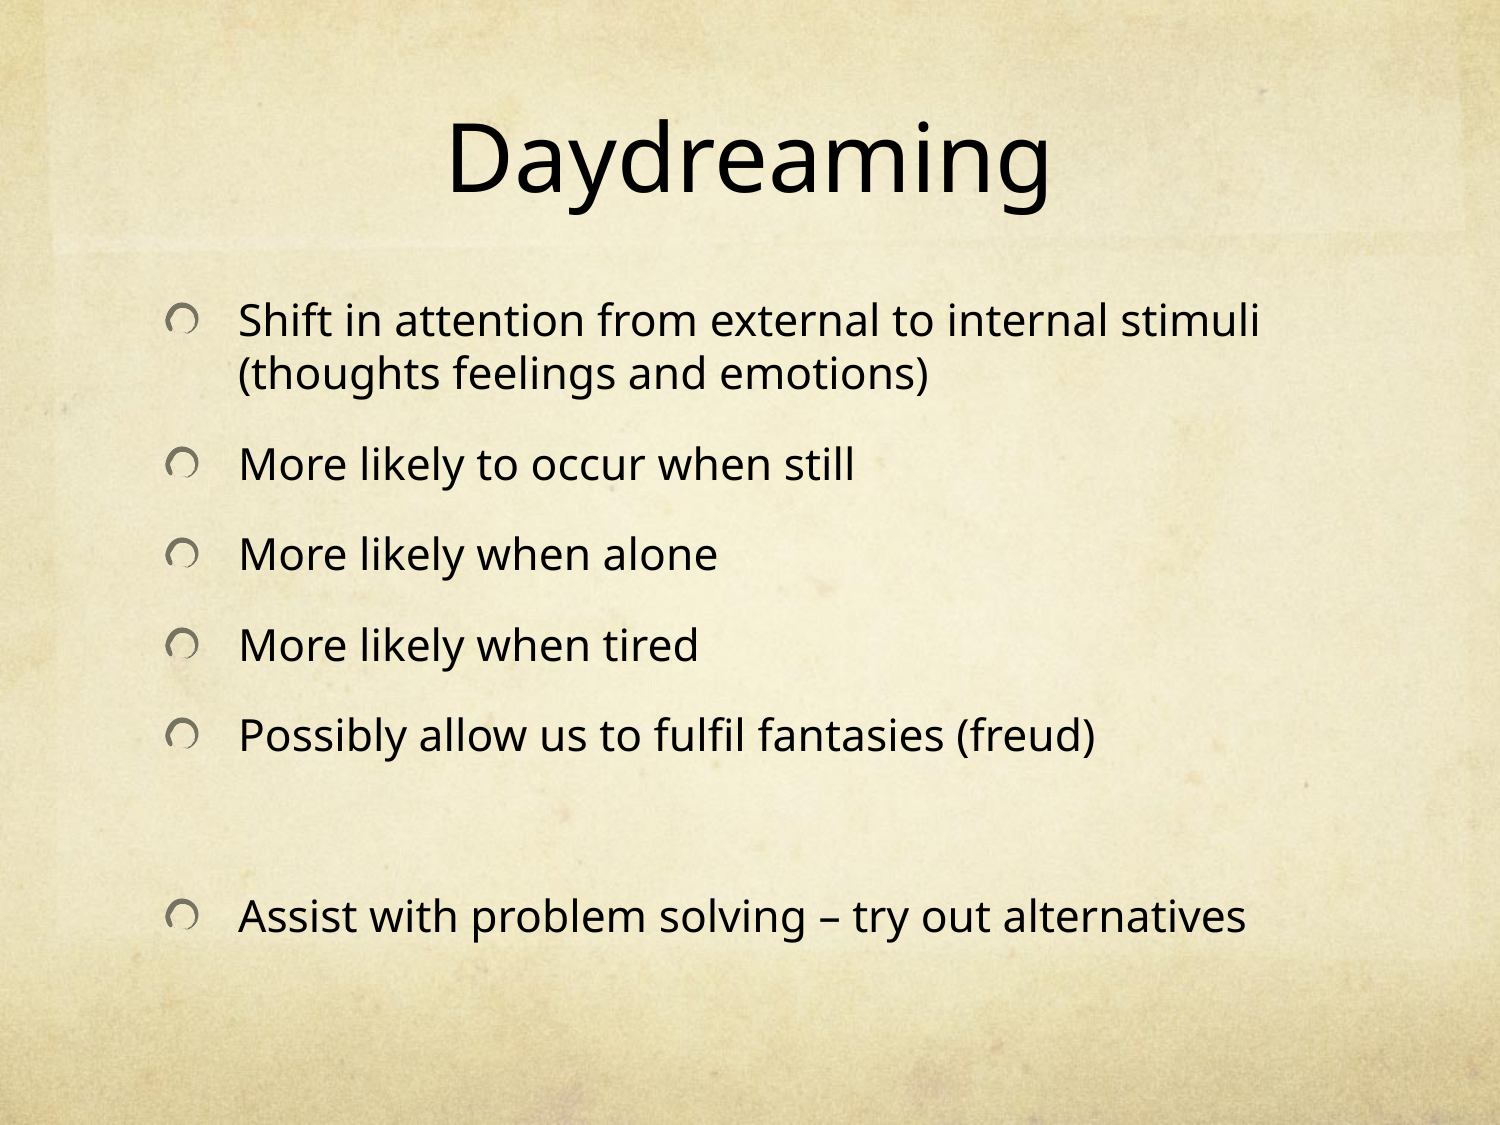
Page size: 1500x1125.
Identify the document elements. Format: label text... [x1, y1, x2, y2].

picture [0, 0, 1500, 1125]
title Daydreaming [150, 82, 1350, 225]
list Shift in attention from external to internal stimuli (thoughts feelings and emotions) More likely to occur when still More likely when alone More likely when tired Possibly allow us to fulfil fantasies (freud) Assist with problem solving – try out alternatives [150, 284, 1350, 950]
